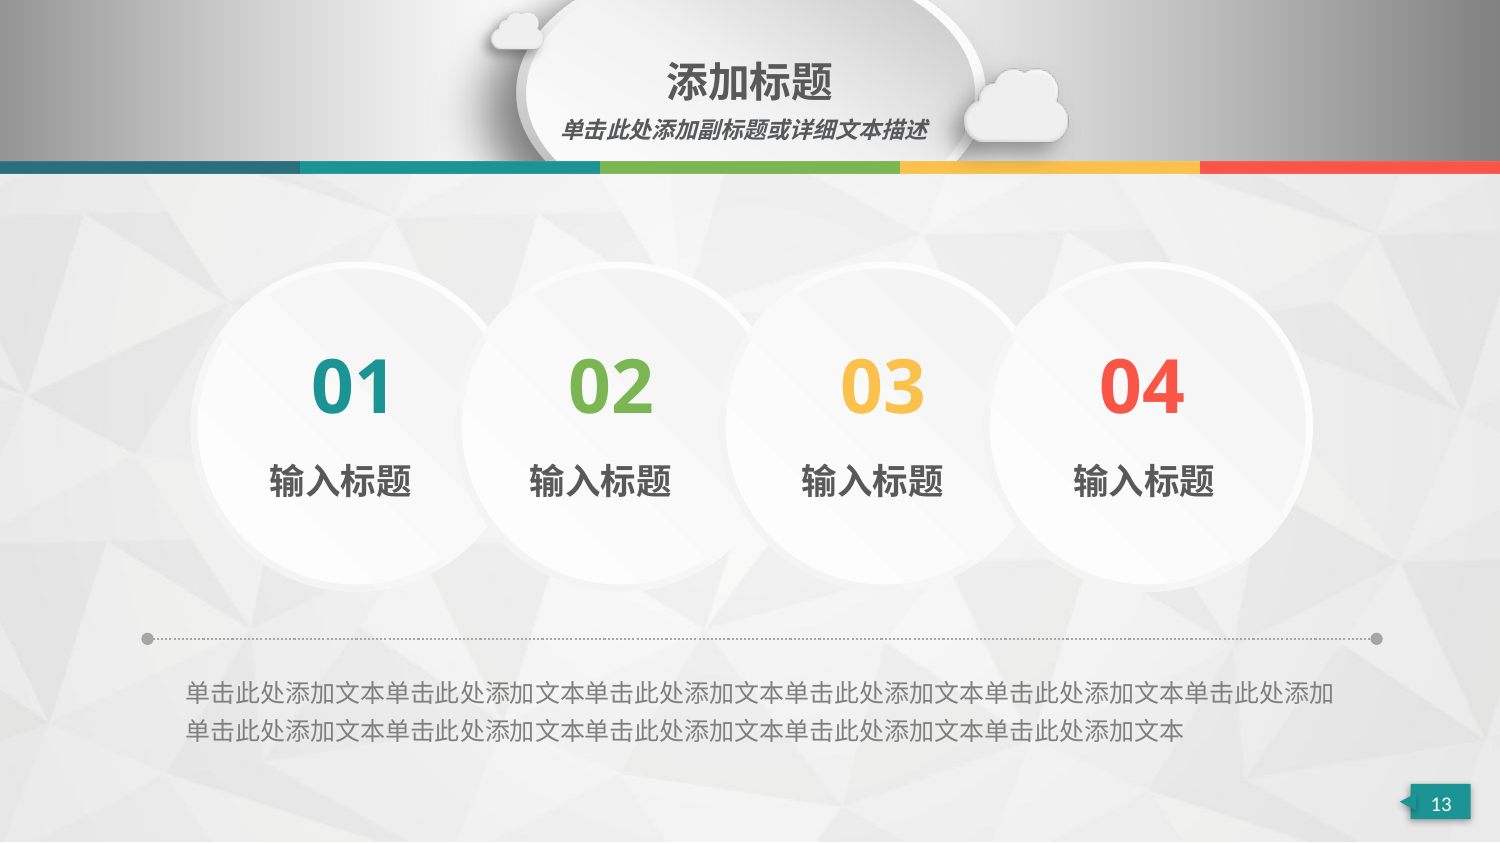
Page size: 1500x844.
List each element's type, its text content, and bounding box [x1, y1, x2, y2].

text_box 添加标题 [584, 55, 916, 106]
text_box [190, 261, 453, 592]
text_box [982, 261, 1314, 592]
text_box 单击此处添加副标题或详细文本描述 [545, 108, 943, 151]
picture [0, 0, 1500, 842]
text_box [454, 261, 717, 592]
text_box 单击此处添加文本单击此处添加文本单击此处添加文本单击此处添加文本单击此处添加文本单击此处添加 单击此处添加文本单击此处添加文本单击此处添加文本单击此处添加文本单击此处添加文本 [174, 662, 1365, 752]
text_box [718, 261, 981, 592]
